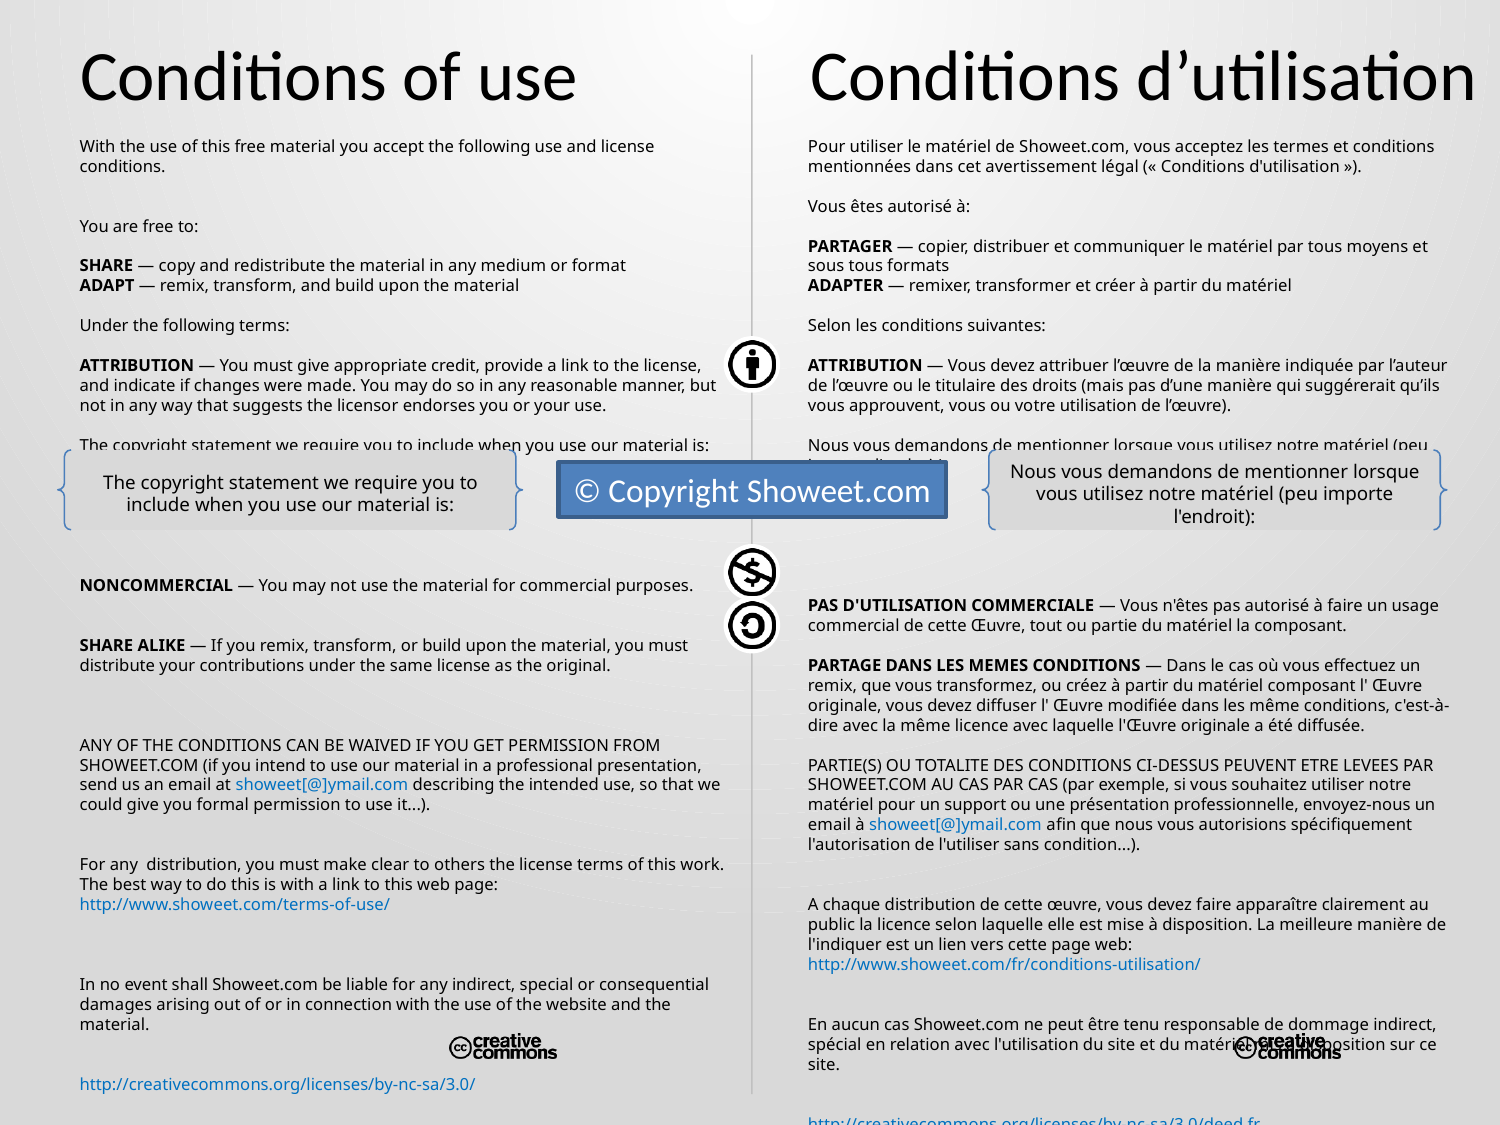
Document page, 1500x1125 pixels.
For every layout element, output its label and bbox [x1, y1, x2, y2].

text_box [57, 18, 1500, 1095]
picture [1233, 1033, 1341, 1059]
